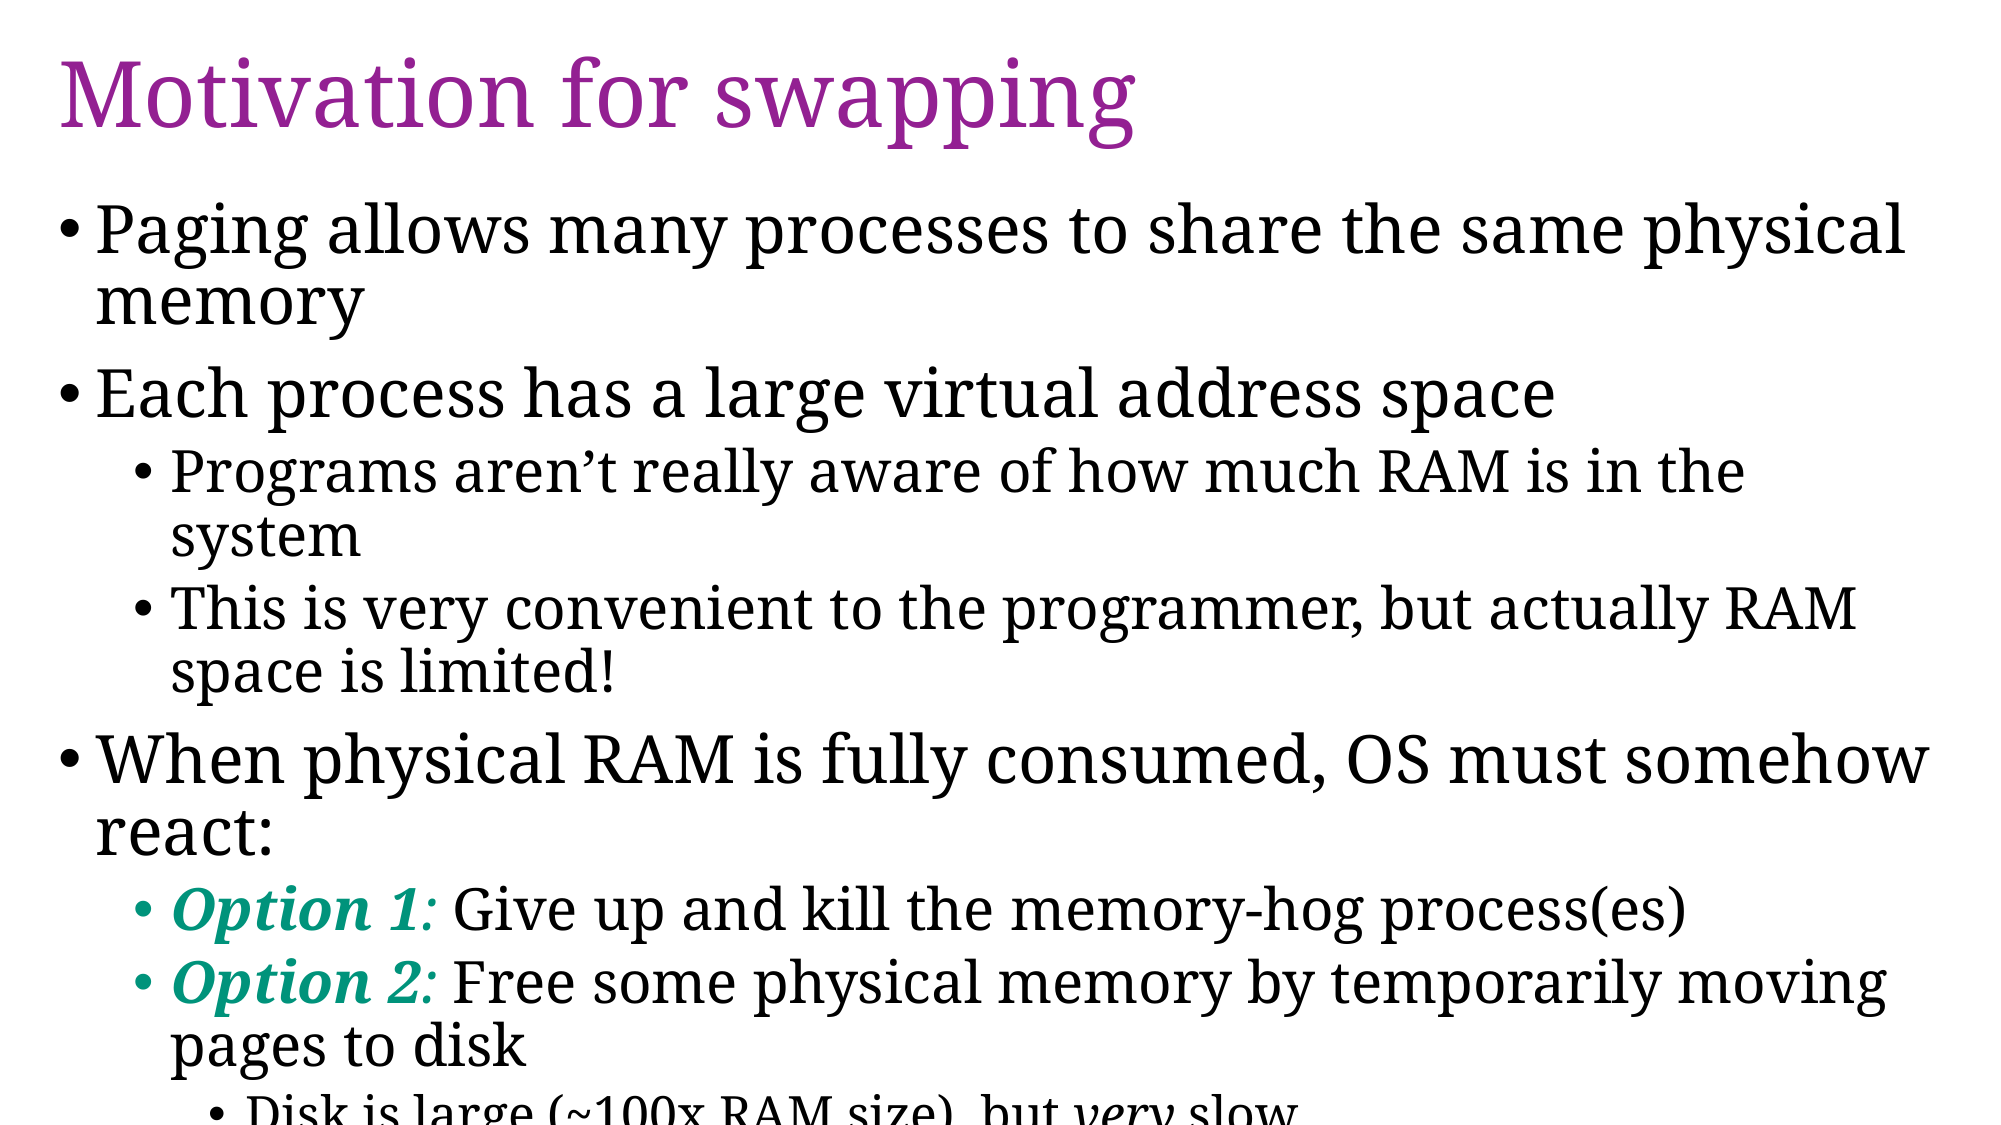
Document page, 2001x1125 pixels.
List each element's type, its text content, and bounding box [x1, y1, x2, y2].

title Motivation for swapping [43, 25, 1953, 171]
list Paging allows many processes to share the same physical memory Each process has a large virtual address space Programs aren’t really aware of how much RAM is in the system This is very convenient to the programmer, but actually RAM space is limited! When physical RAM is fully consumed, OS must somehow react: Option 1: Give up and kill the memory-hog process(es) Option 2: Free some physical memory by temporarily moving pages to disk Disk is large (~100x RAM size), but very slow. Hopefully, some of the memory used by processes is infrequently used. Swapping is temporarily moving memory pages to disk [43, 188, 1953, 1106]
